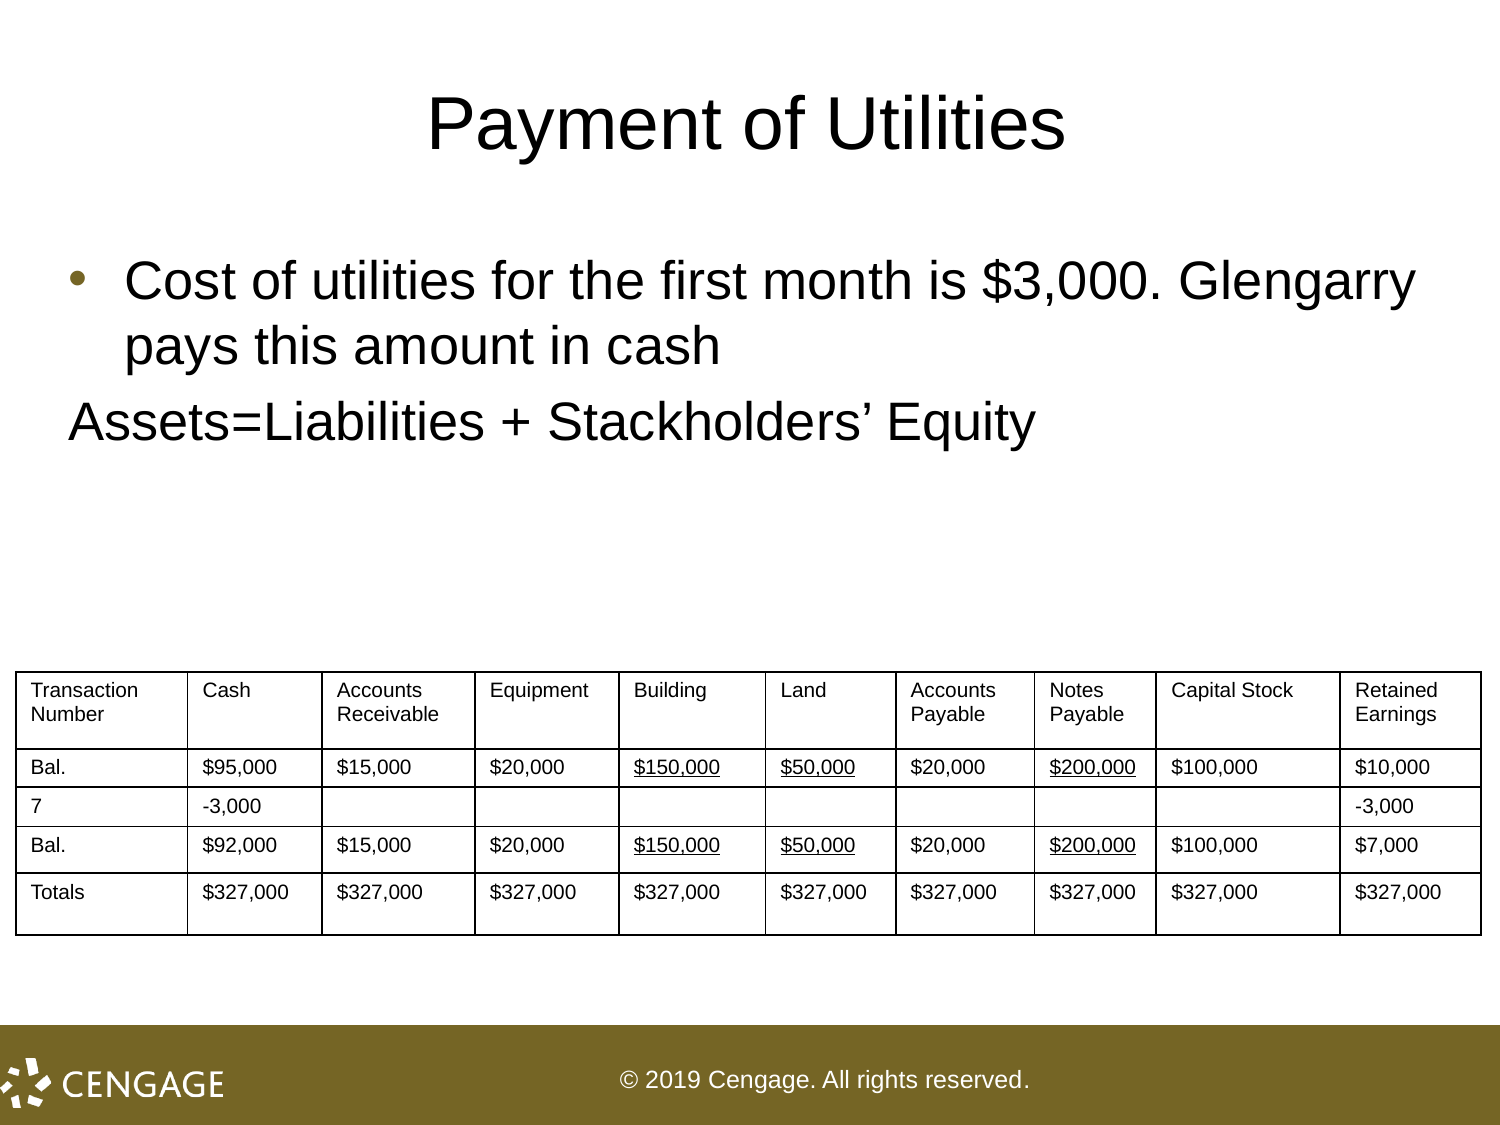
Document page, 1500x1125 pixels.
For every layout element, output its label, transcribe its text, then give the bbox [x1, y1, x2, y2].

table_cell $327,000 [1341, 874, 1480, 934]
table_header Accounts Payable [897, 673, 1034, 748]
table_cell [1157, 788, 1339, 826]
table_cell [897, 788, 1034, 826]
table_cell $10,000 [1341, 750, 1480, 786]
table_cell -3,000 [188, 788, 321, 826]
table_cell $15,000 [323, 750, 474, 786]
table_header Cash [188, 673, 321, 748]
table_cell $92,000 [188, 827, 321, 872]
table_cell $95,000 [188, 750, 321, 786]
table_cell $327,000 [1035, 874, 1155, 934]
table_cell $20,000 [476, 827, 618, 872]
table_cell $20,000 [897, 750, 1034, 786]
table_cell $7,000 [1341, 827, 1480, 872]
table_cell $50,000 [766, 750, 895, 786]
table_cell 7 [17, 788, 187, 826]
table_header Land [766, 673, 895, 748]
table_cell $15,000 [323, 827, 474, 872]
table_cell $327,000 [897, 874, 1034, 934]
table_cell $327,000 [188, 874, 321, 934]
table_cell $200,000 [1035, 827, 1155, 872]
table_cell [620, 788, 765, 826]
table_header Capital Stock [1157, 673, 1339, 748]
table_cell -3,000 [1341, 788, 1480, 826]
table_header Equipment [476, 673, 618, 748]
table_header Transaction Number [17, 673, 187, 748]
table_cell [476, 788, 618, 826]
table_cell $100,000 [1157, 827, 1339, 872]
table_cell $150,000 [620, 827, 765, 872]
table_cell $100,000 [1157, 750, 1339, 786]
list Cost of utilities for the first month is $3,000. Glengarry pays this amount in cash Assets=Liabilities + Stackholders’ Equity [53, 237, 1463, 504]
table_cell $327,000 [1157, 874, 1339, 934]
table_cell $20,000 [897, 827, 1034, 872]
table_cell $327,000 [476, 874, 618, 934]
table_cell $327,000 [766, 874, 895, 934]
table_cell $200,000 [1035, 750, 1155, 786]
table_header Building [620, 673, 765, 748]
table_cell $20,000 [476, 750, 618, 786]
table_cell [1035, 788, 1155, 826]
table_cell [766, 788, 895, 826]
table_cell [323, 788, 474, 826]
table_cell $327,000 [323, 874, 474, 934]
table_header Notes Payable [1035, 673, 1155, 748]
table_cell $327,000 [620, 874, 765, 934]
table_cell Bal. [17, 827, 187, 872]
table_cell $150,000 [620, 750, 765, 786]
table_cell Bal. [17, 750, 187, 786]
table_header Accounts Receivable [323, 673, 474, 748]
picture [0, 1058, 223, 1108]
table_cell $50,000 [766, 827, 895, 872]
table_header Retained Earnings [1341, 673, 1480, 748]
table_cell Totals [17, 874, 187, 934]
title Payment of Utilities [88, 39, 1406, 200]
